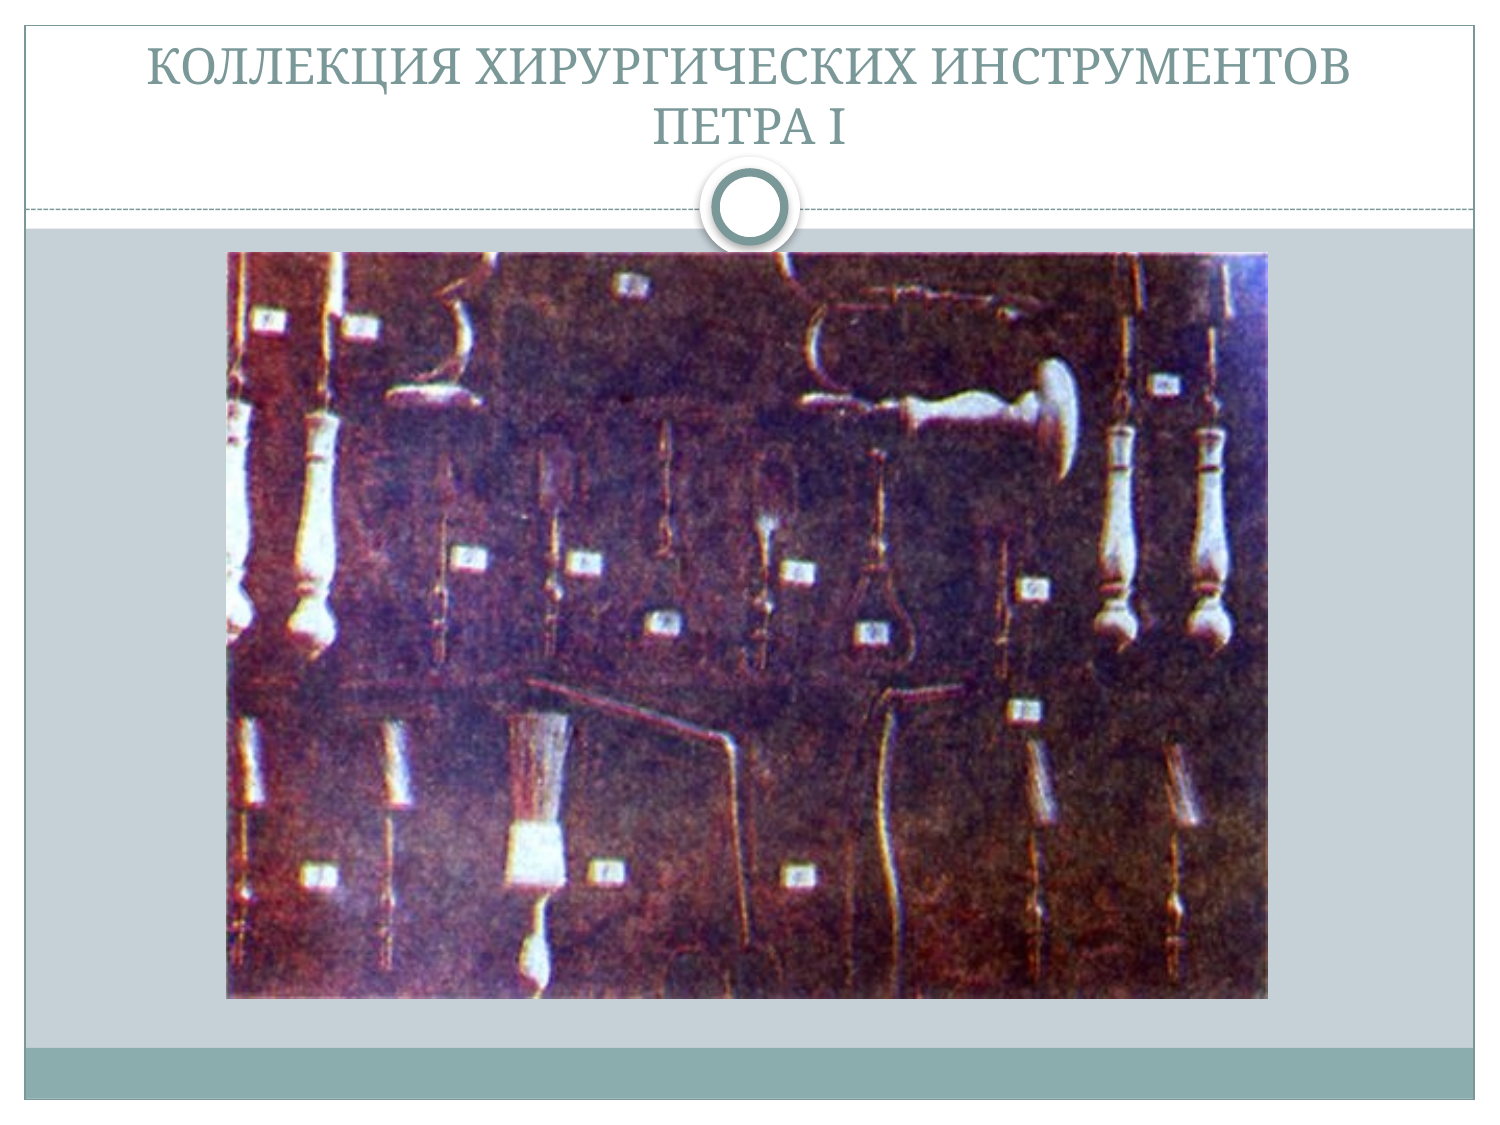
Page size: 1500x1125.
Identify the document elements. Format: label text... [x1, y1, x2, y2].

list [226, 252, 1269, 999]
title КОЛЛЕКЦИЯ ХИРУРГИЧЕСКИХ ИНСТРУМЕНТОВ ПЕТРА I [49, 37, 1450, 163]
